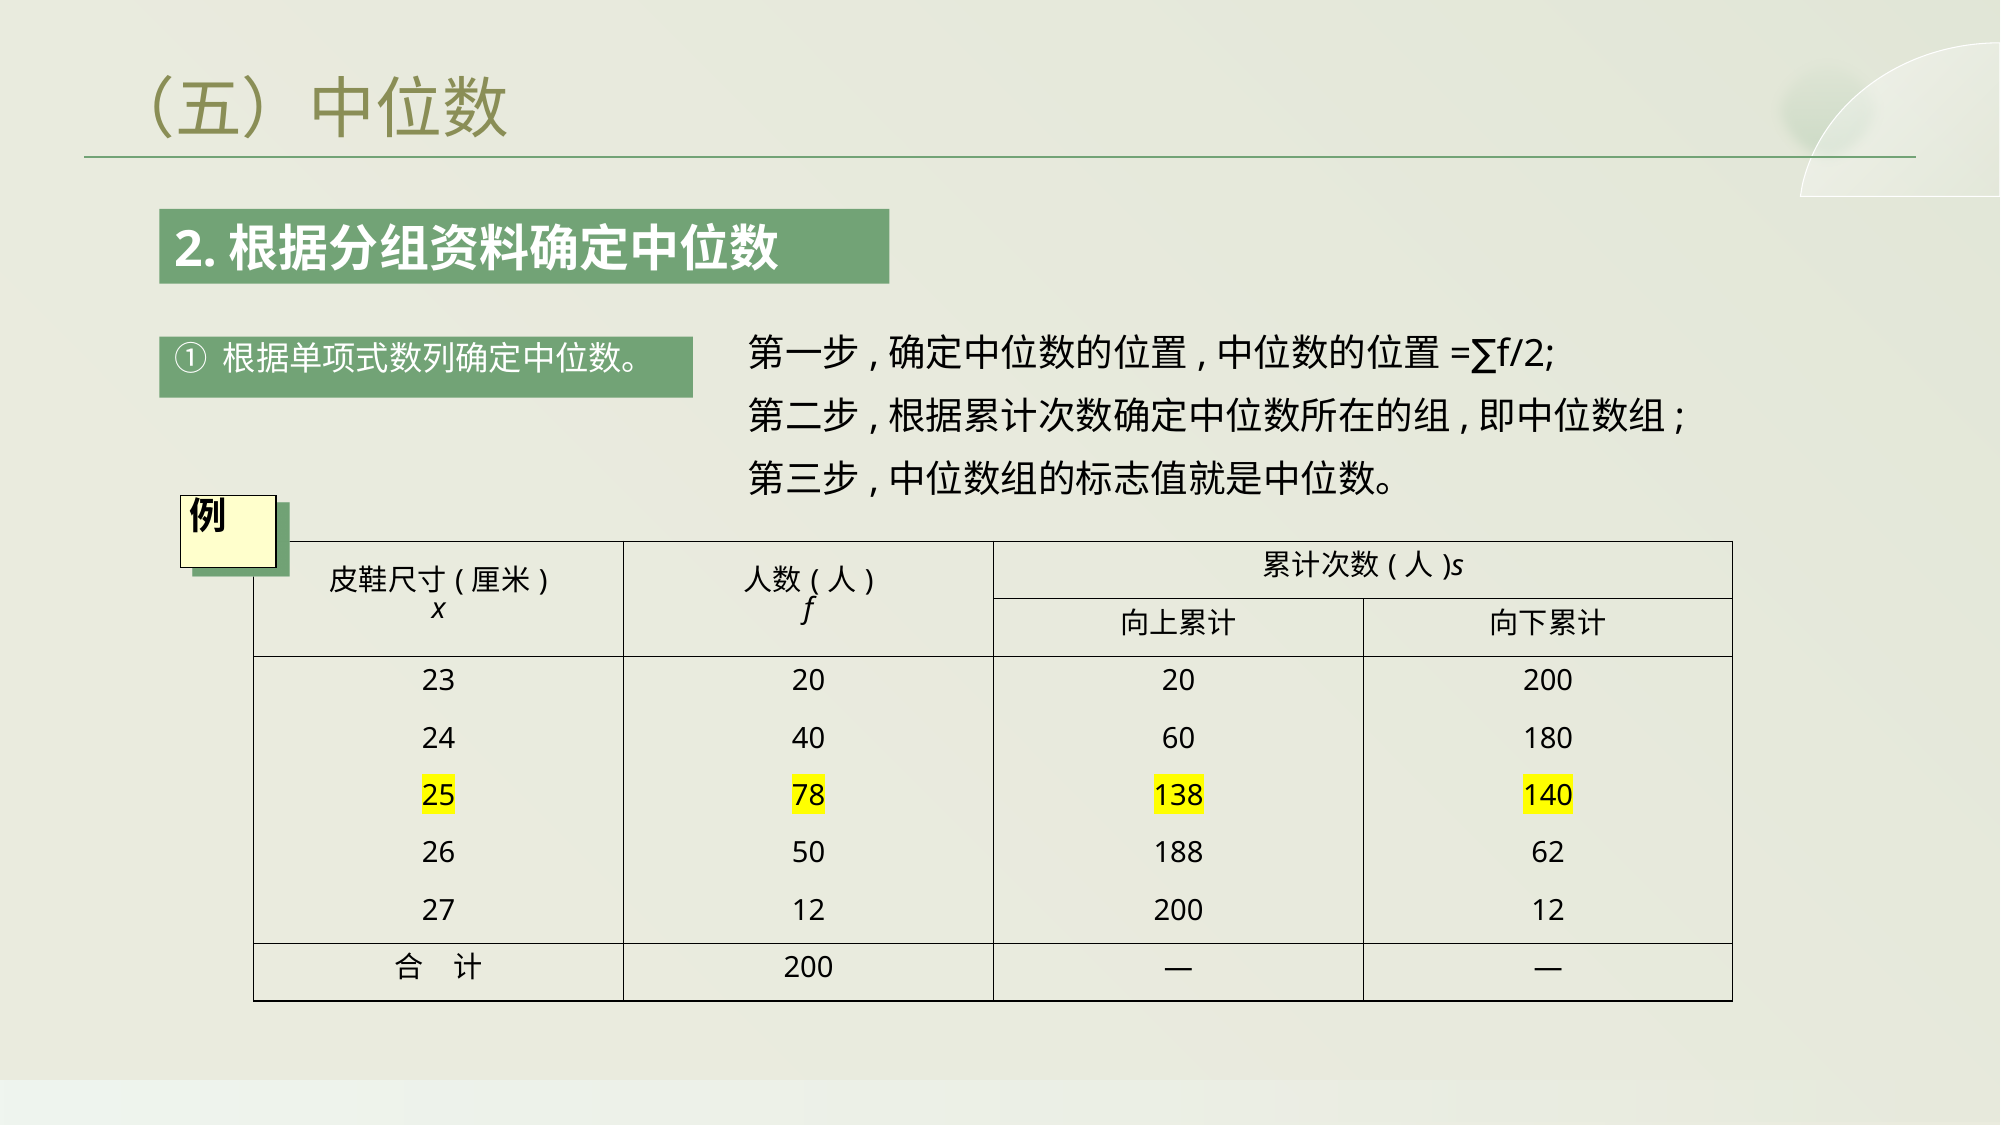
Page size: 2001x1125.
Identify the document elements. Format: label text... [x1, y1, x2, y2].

table_cell 26 [254, 829, 623, 886]
table_header 累计次数(人)s [994, 542, 1732, 598]
table_cell 25 [254, 771, 623, 829]
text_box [174, 484, 305, 568]
table_cell 200 [994, 886, 1363, 943]
table_cell 合 计 [254, 944, 623, 1000]
table_cell — [994, 944, 1363, 1000]
table_cell 200 [1364, 657, 1732, 714]
table_cell 20 [994, 657, 1363, 714]
table_cell — [1364, 944, 1732, 1000]
table_cell 62 [1364, 829, 1732, 886]
table_cell 60 [994, 714, 1363, 771]
table_cell 向下累计 [1364, 599, 1732, 656]
table_cell 180 [1364, 714, 1732, 771]
table_cell 20 [624, 657, 993, 714]
table_cell 12 [624, 886, 993, 943]
text_box （五）中位数 [108, 62, 1892, 134]
table_cell 140 [1364, 771, 1732, 829]
text_box ① 根据单项式数列确定中位数。 [159, 336, 693, 398]
table_cell 27 [254, 886, 623, 943]
table_cell 12 [1364, 886, 1732, 943]
table_cell 50 [624, 829, 993, 886]
table_header 皮鞋尺寸(厘米) x [254, 542, 623, 656]
table_cell 138 [994, 771, 1363, 829]
table_cell 200 [624, 944, 993, 1000]
table_cell 188 [994, 829, 1363, 886]
text_box 2.根据分组资料确定中位数 [159, 208, 890, 284]
text_box 第一步,确定中位数的位置,中位数的位置=∑f/2; 第二步,根据累计次数确定中位数所在的组,即中位数组; 第三步,中位数组的标志值就是中位数。 [732, 304, 1733, 508]
table_cell 40 [624, 714, 993, 771]
table_cell 78 [624, 771, 993, 829]
table_cell 24 [254, 714, 623, 771]
table_cell 向上累计 [994, 599, 1363, 656]
table_header 人数(人) f [624, 542, 993, 656]
table_cell 23 [254, 657, 623, 714]
